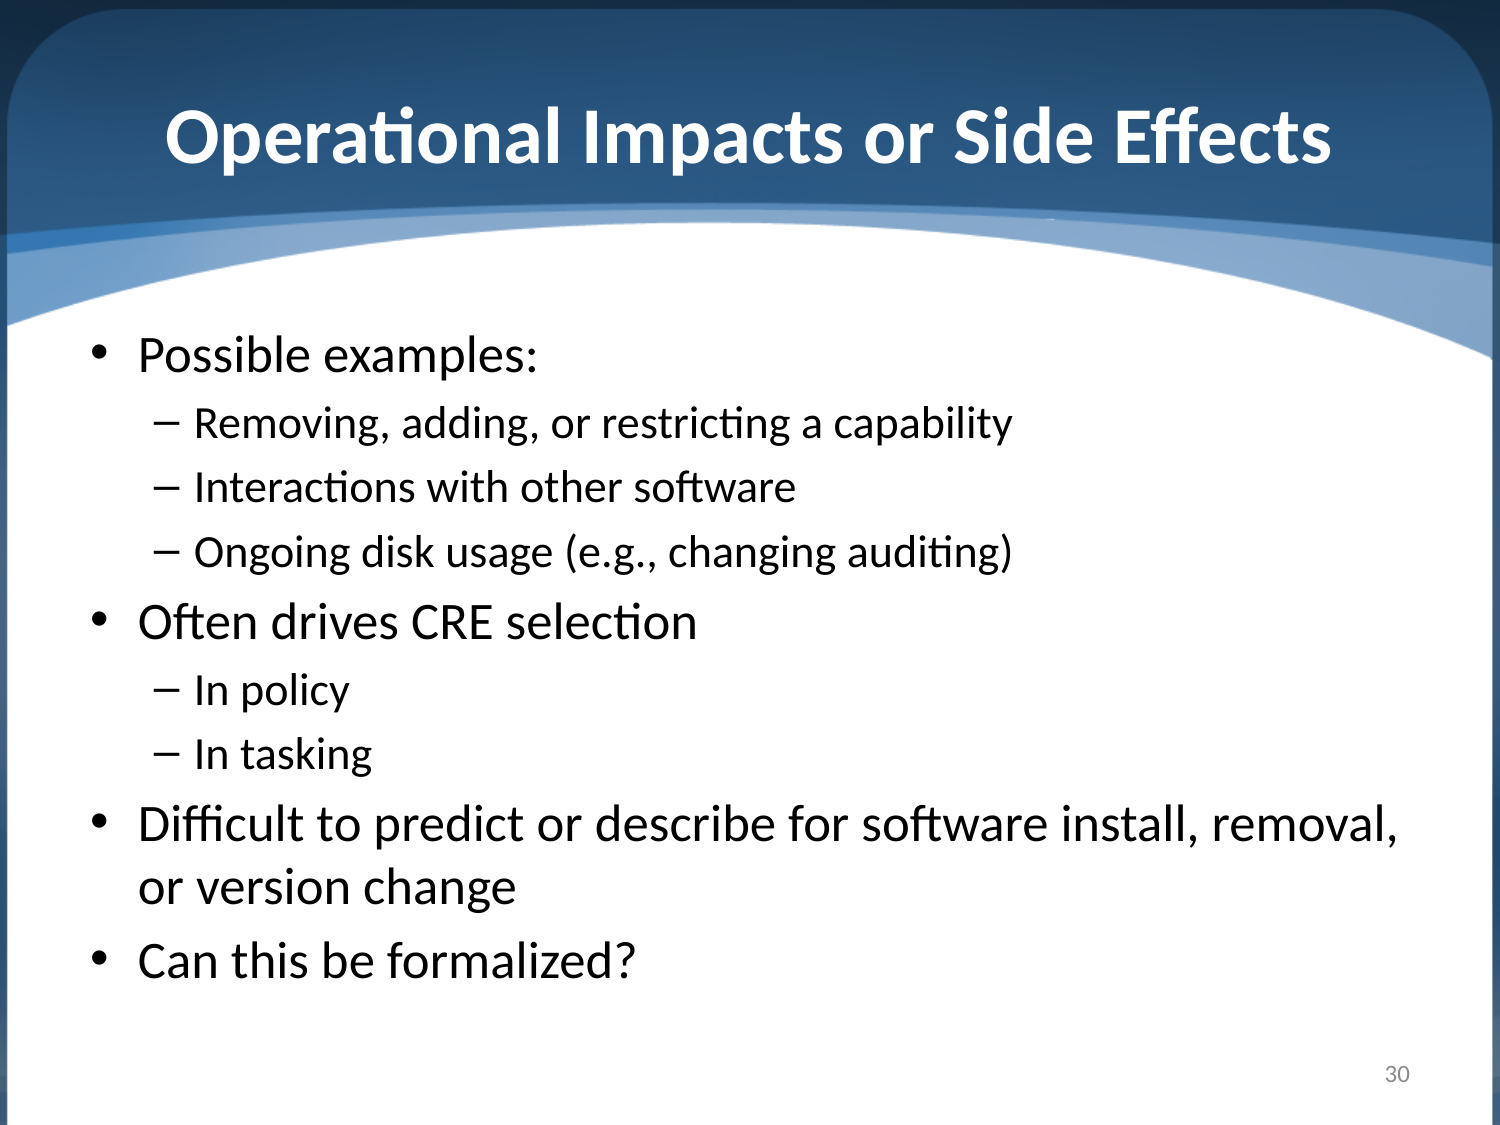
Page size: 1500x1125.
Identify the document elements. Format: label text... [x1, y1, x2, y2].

list Possible examples: Removing, adding, or restricting a capability Interactions with other software Ongoing disk usage (e.g., changing auditing) Often drives CRE selection In policy In tasking Difficult to predict or describe for software install, removal, or version change Can this be formalized? [74, 312, 1426, 1006]
slide_number 30 [1074, 1042, 1425, 1103]
title Operational Impacts or Side Effects [75, 37, 1425, 225]
picture [0, 0, 1500, 1125]
